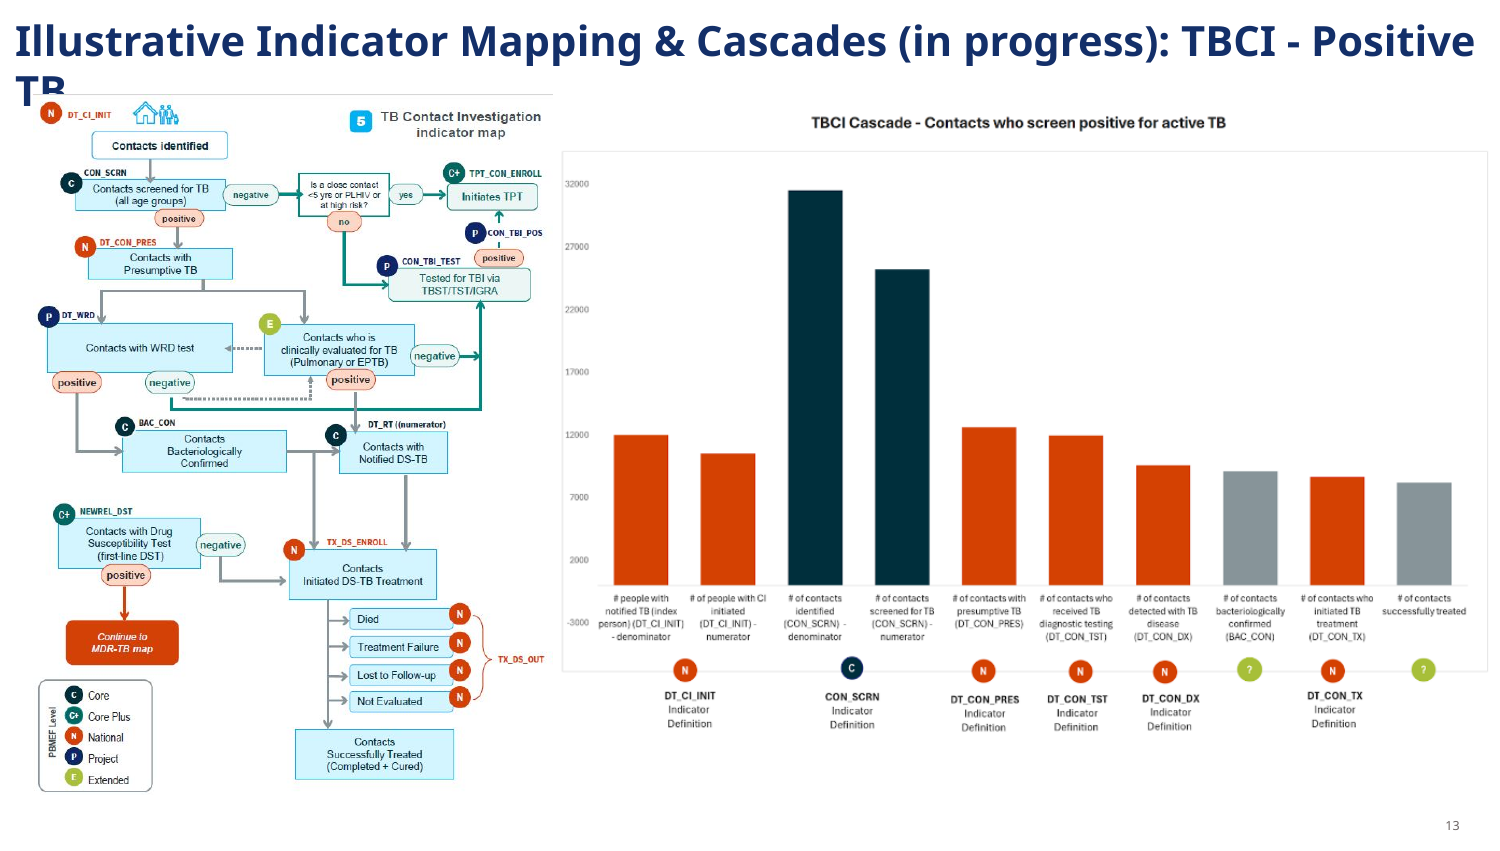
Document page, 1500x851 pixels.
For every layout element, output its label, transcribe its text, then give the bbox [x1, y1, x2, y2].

slide_number 13 [1370, 758, 1475, 851]
picture [33, 94, 1500, 796]
text_box Illustrative Indicator Mapping & Cascades (in progress): TBCI - Positive TB [0, 0, 1500, 130]
